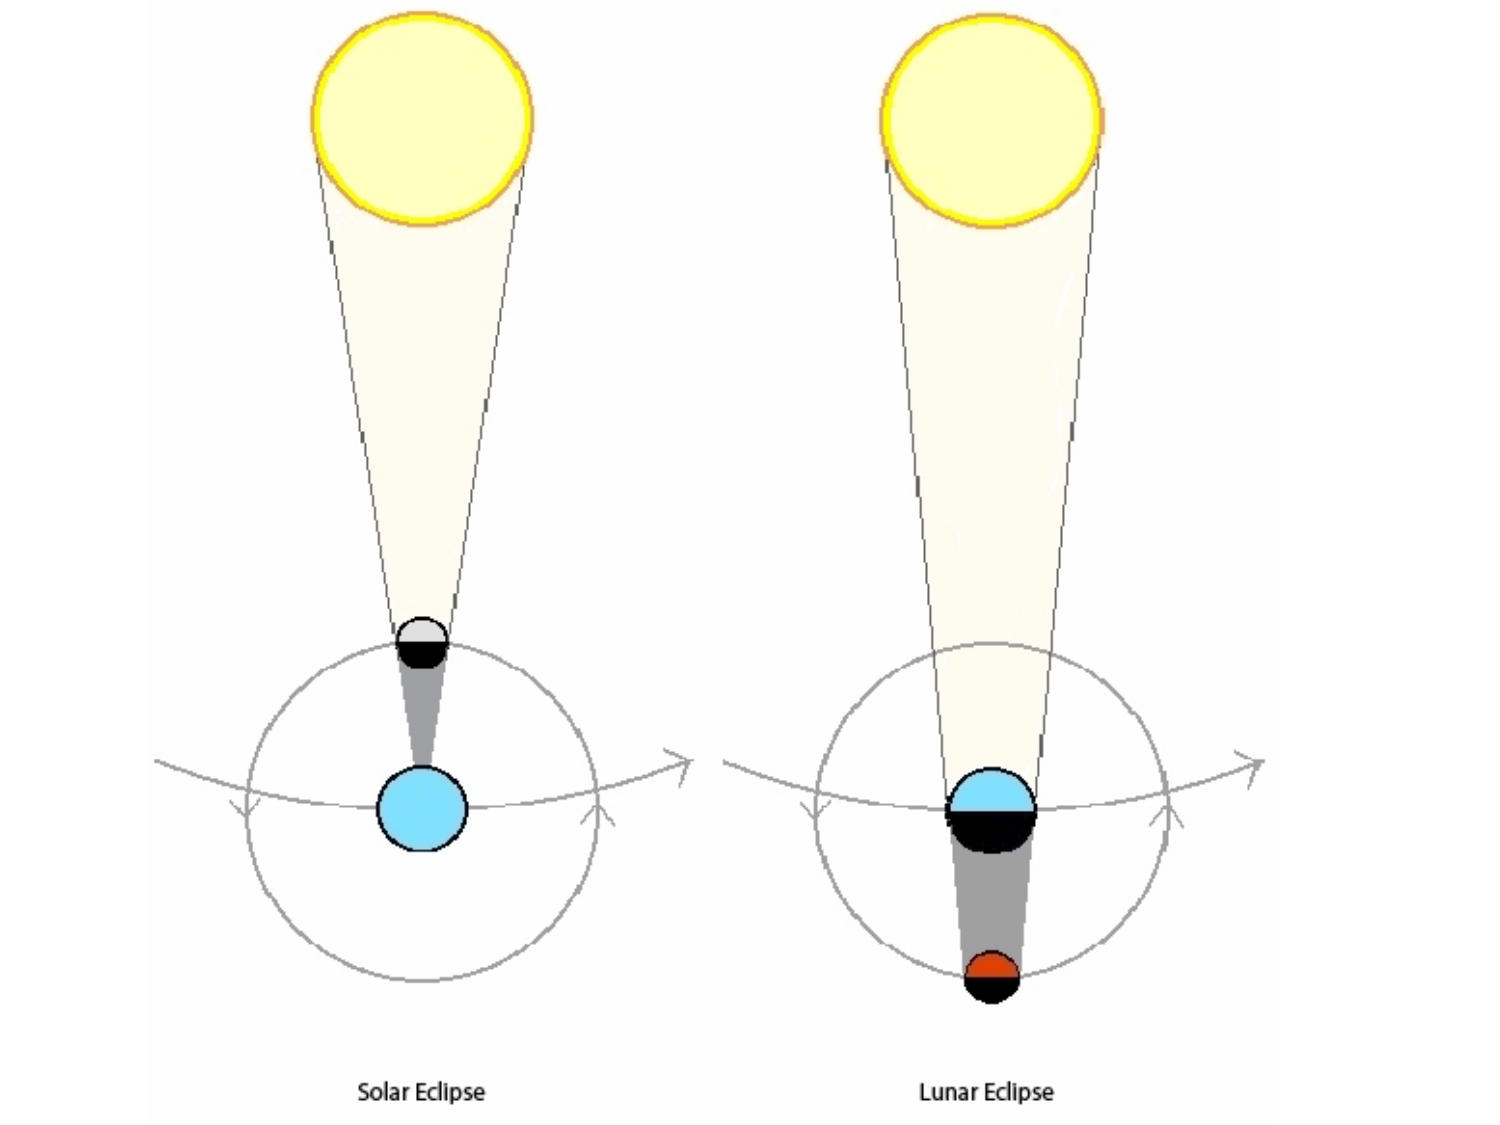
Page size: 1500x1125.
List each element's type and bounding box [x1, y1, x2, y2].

picture [147, 0, 1276, 1125]
